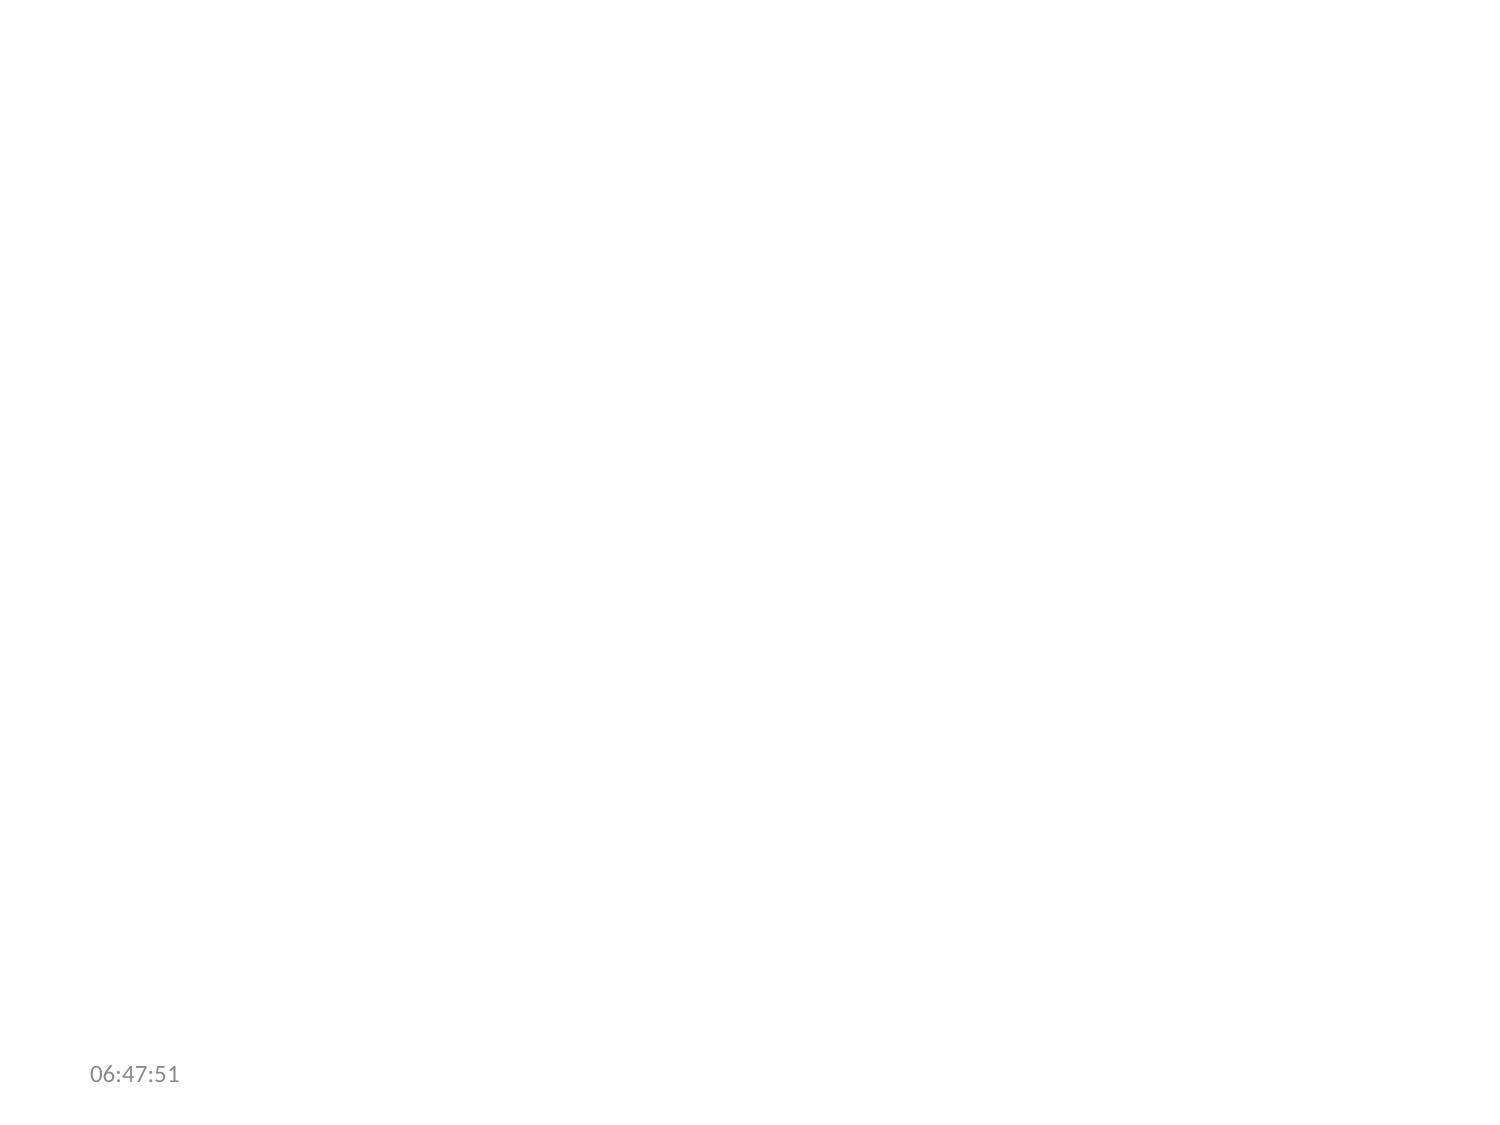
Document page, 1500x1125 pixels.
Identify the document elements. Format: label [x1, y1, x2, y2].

slide_number [75, 1042, 425, 1103]
